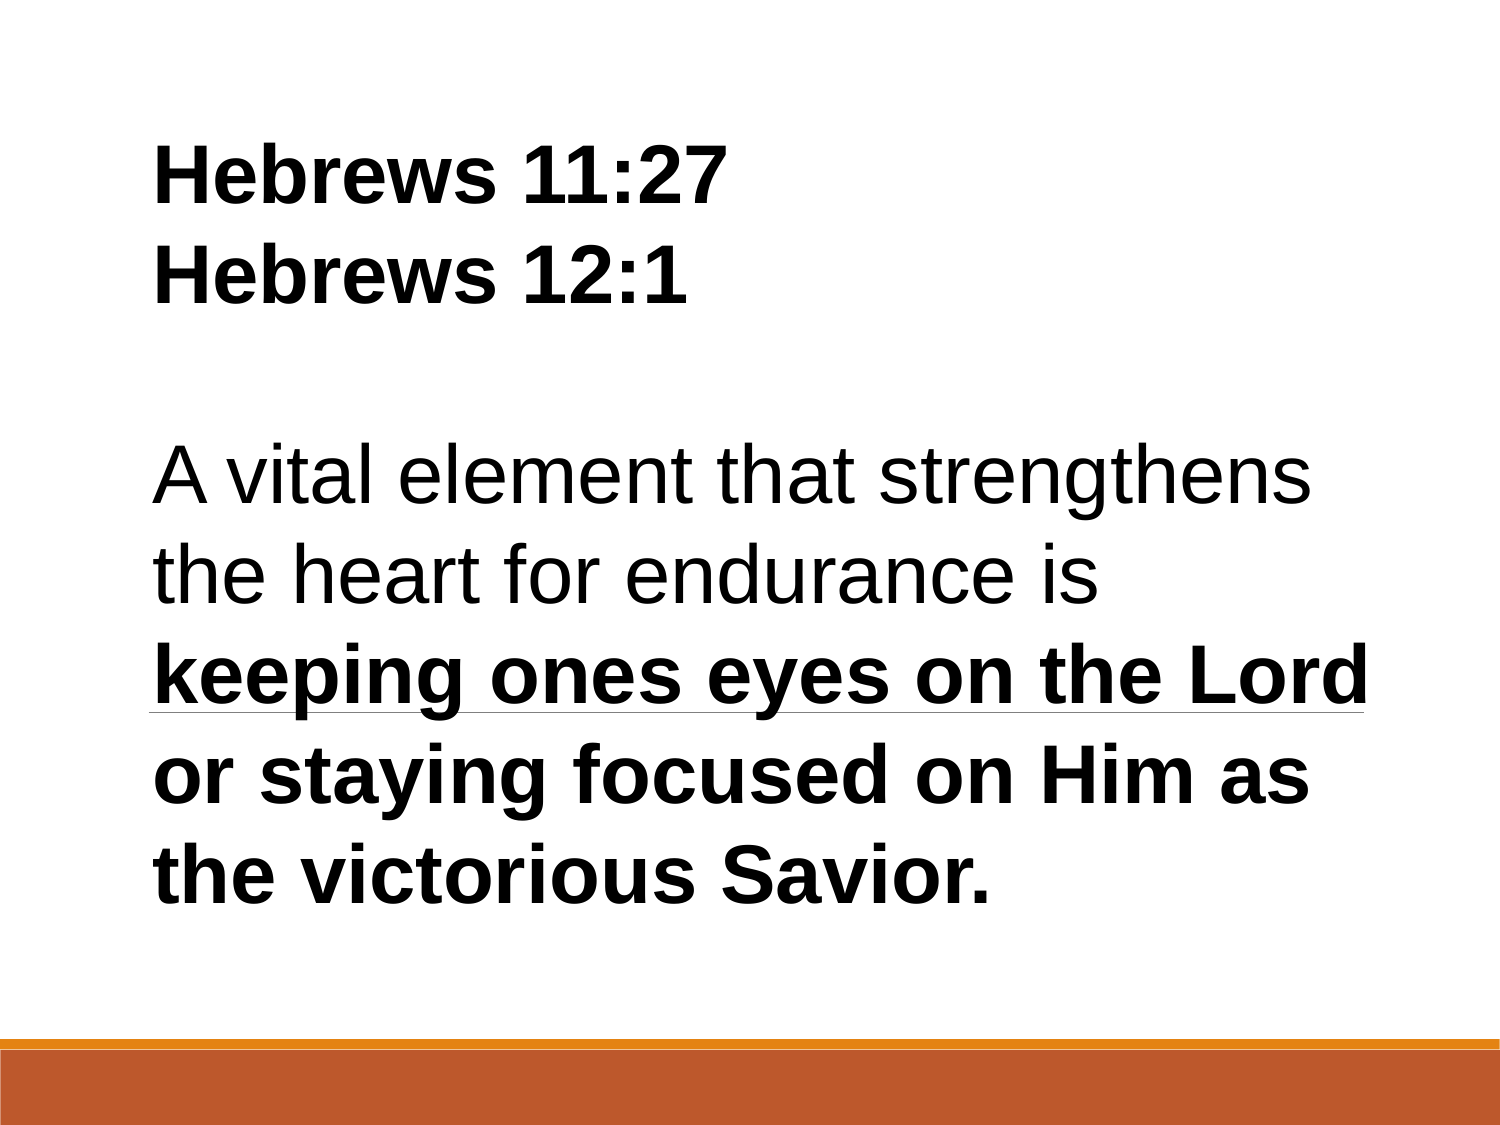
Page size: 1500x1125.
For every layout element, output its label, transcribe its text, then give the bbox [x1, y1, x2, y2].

text_box Hebrews 11:27 Hebrews 12:1 A vital element that strengthens the heart for endurance is keeping ones eyes on the Lord or staying focused on Him as the victorious Savior. [137, 112, 1388, 1028]
